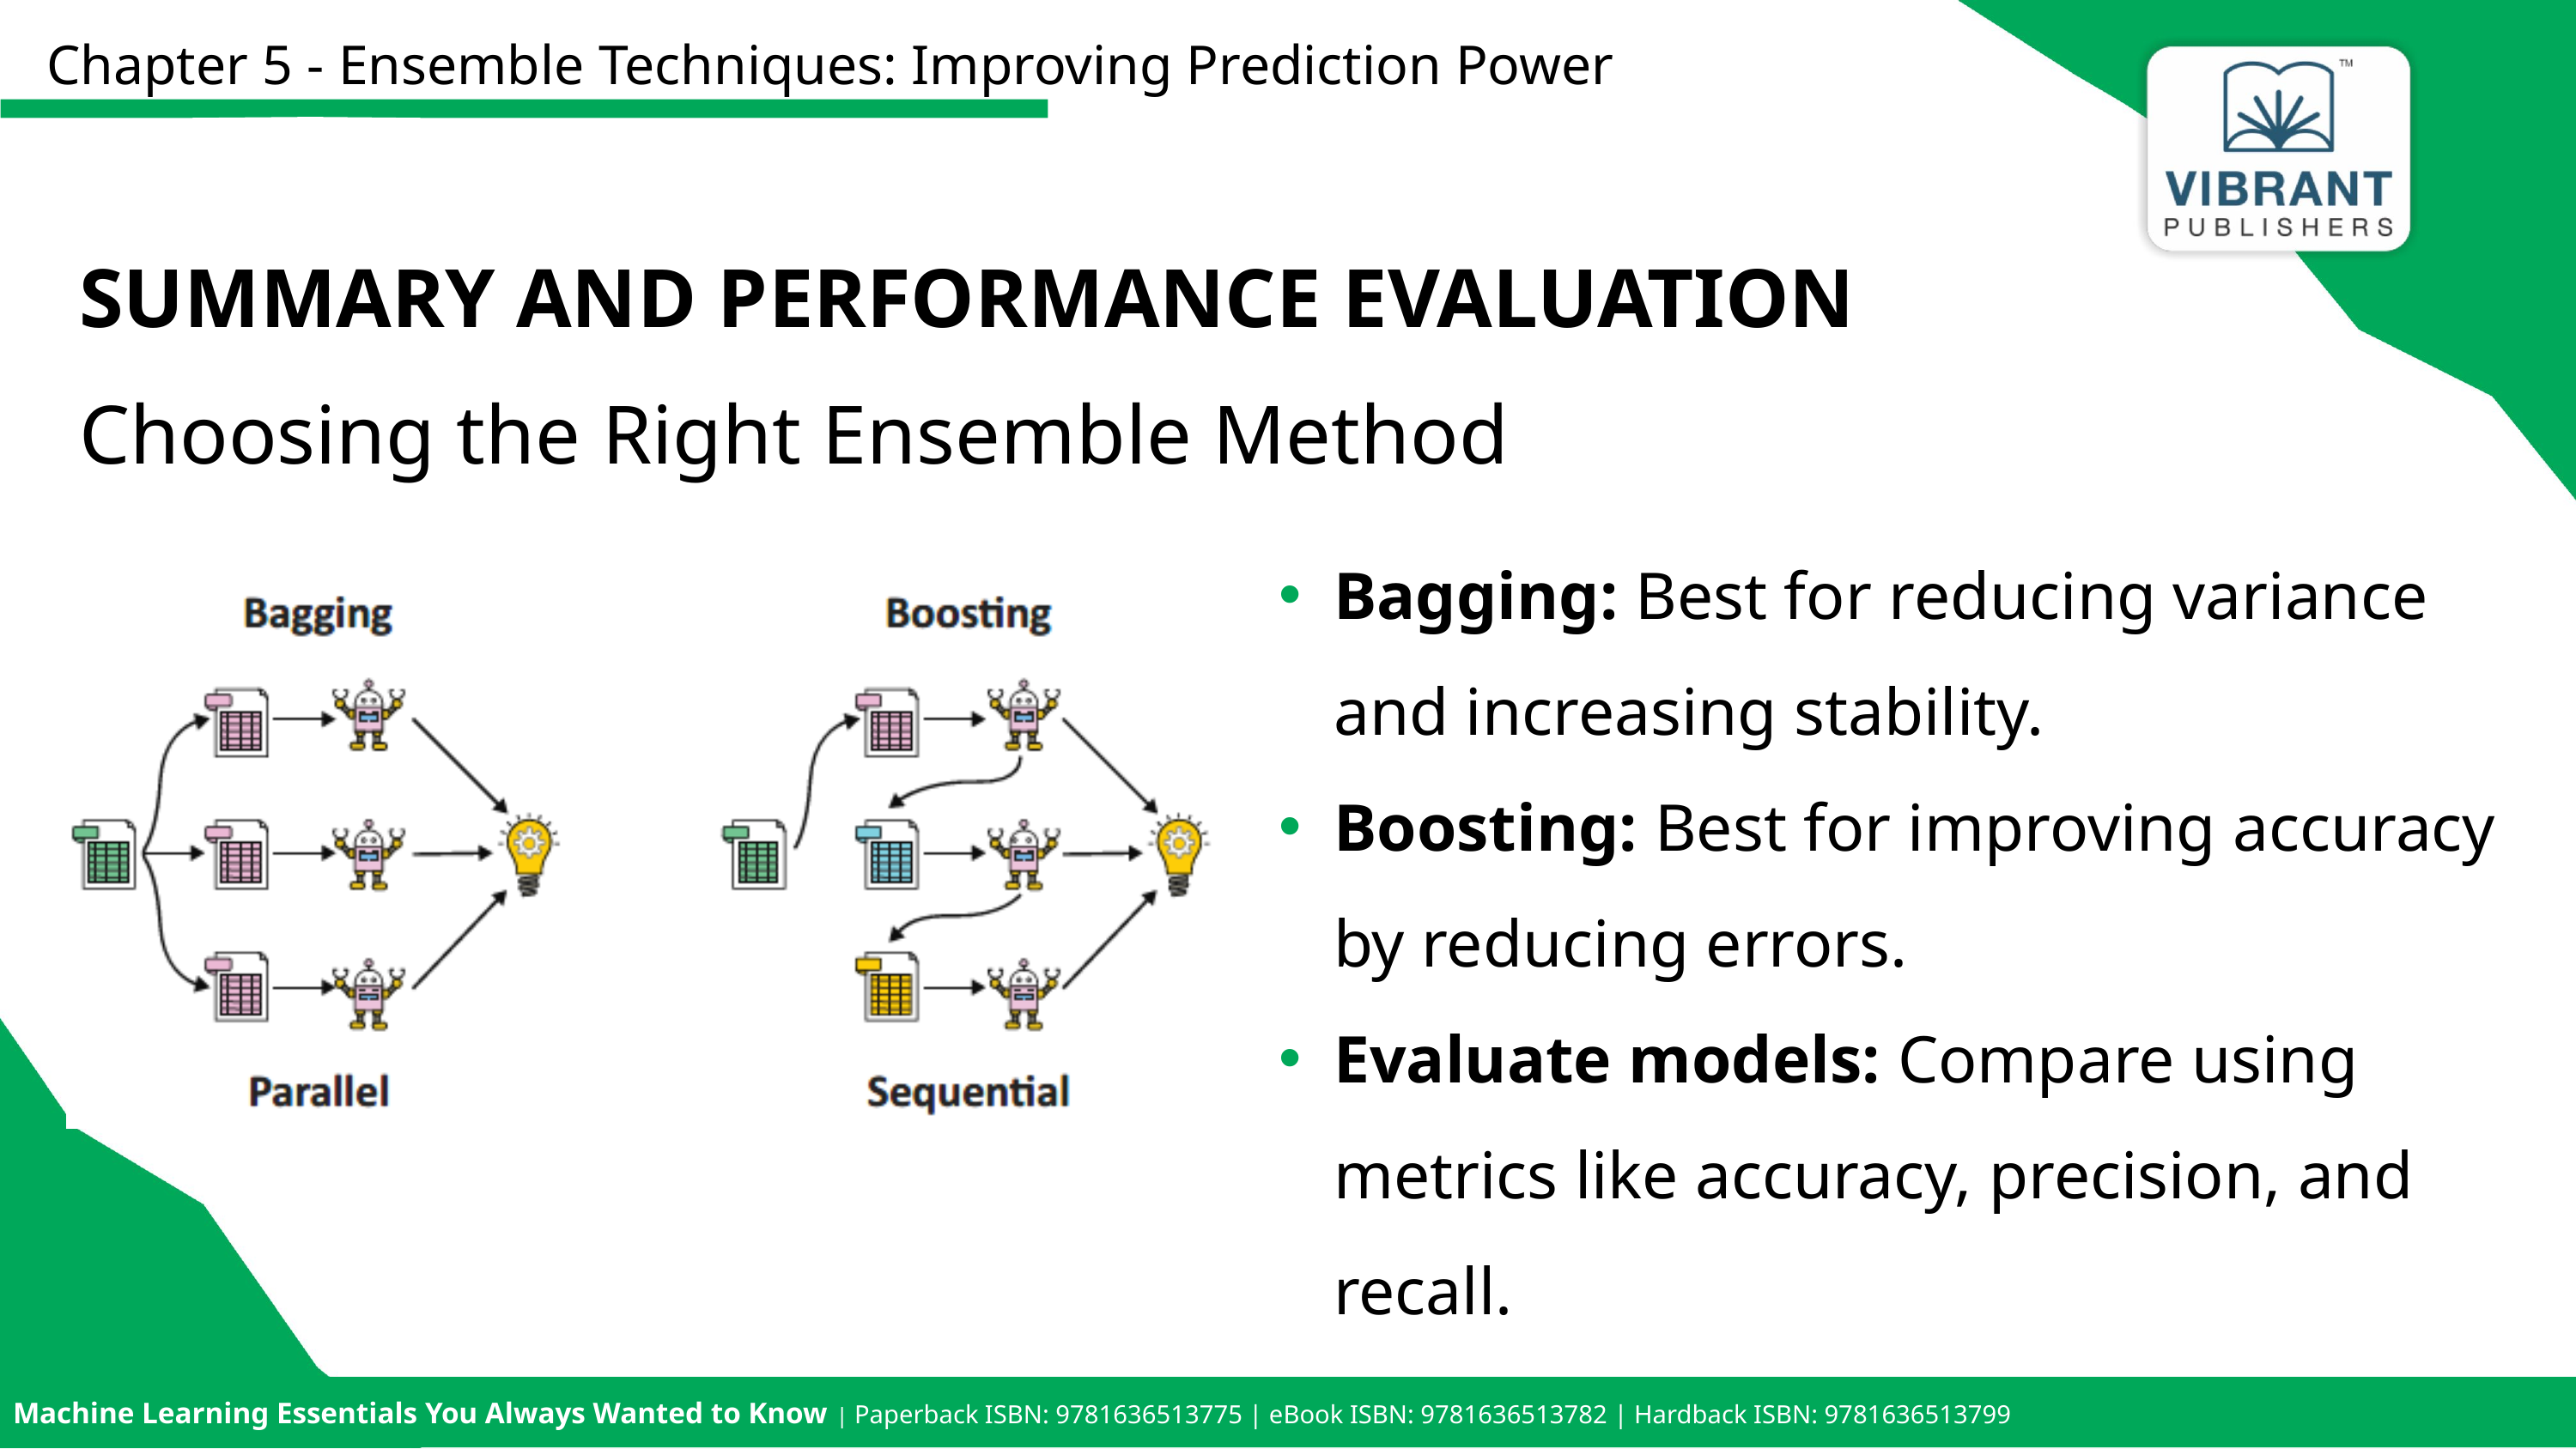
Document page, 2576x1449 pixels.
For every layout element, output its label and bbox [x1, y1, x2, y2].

picture [66, 579, 1224, 1130]
text_box [0, 0, 2576, 1448]
